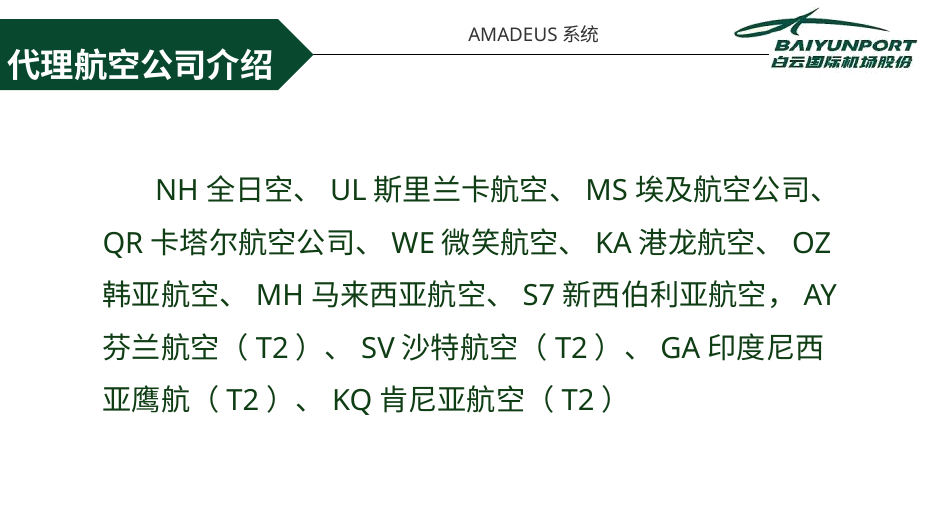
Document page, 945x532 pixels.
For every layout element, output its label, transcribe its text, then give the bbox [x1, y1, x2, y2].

picture [712, 0, 945, 78]
text_box AMADEUS系统 [284, 18, 712, 49]
text_box NH全日空、UL斯里兰卡航空、MS埃及航空公司、QR卡塔尔航空公司、WE微笑航空、KA港龙航空、OZ韩亚航空、MH马来西亚航空、S7新西伯利亚航空，AY芬兰航空（T2）、SV沙特航空（T2）、GA印度尼西亚鹰航（T2）、KQ肯尼亚航空（T2） [94, 150, 857, 421]
text_box 代理航空公司介绍 [0, 18, 315, 92]
